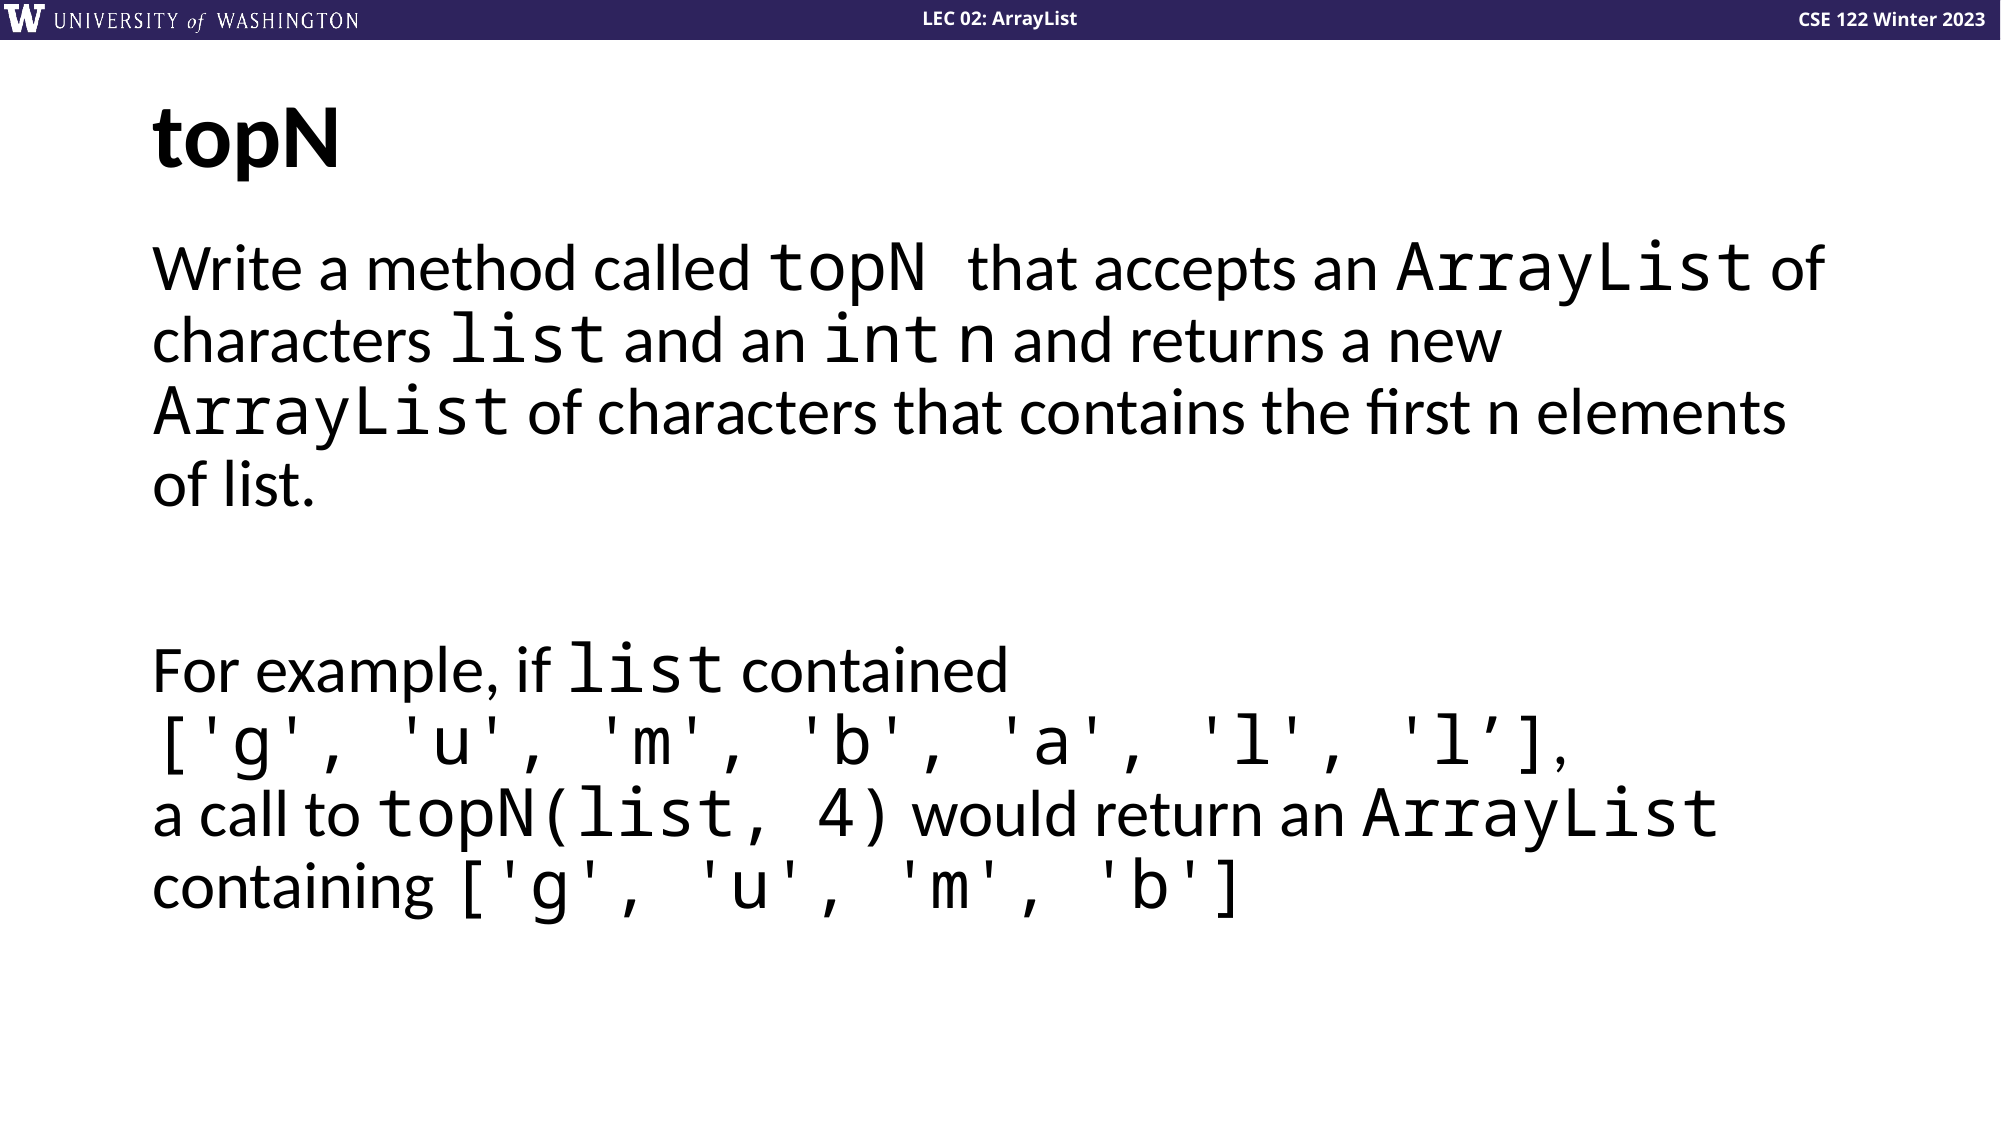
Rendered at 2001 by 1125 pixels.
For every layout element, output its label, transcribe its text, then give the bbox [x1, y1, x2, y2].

picture [4, 4, 358, 33]
title topN [137, 74, 1863, 200]
list Write a method called topN that accepts an ArrayList of characters list and an int n and returns a new ArrayList of characters that contains the first n elements of list. For example, if list contained ['g', 'u', 'm', 'b', 'a', 'l', 'l’], a call to topN(list, 4) would return an ArrayList containing ['g', 'u', 'm', 'b'] [137, 224, 1863, 1014]
